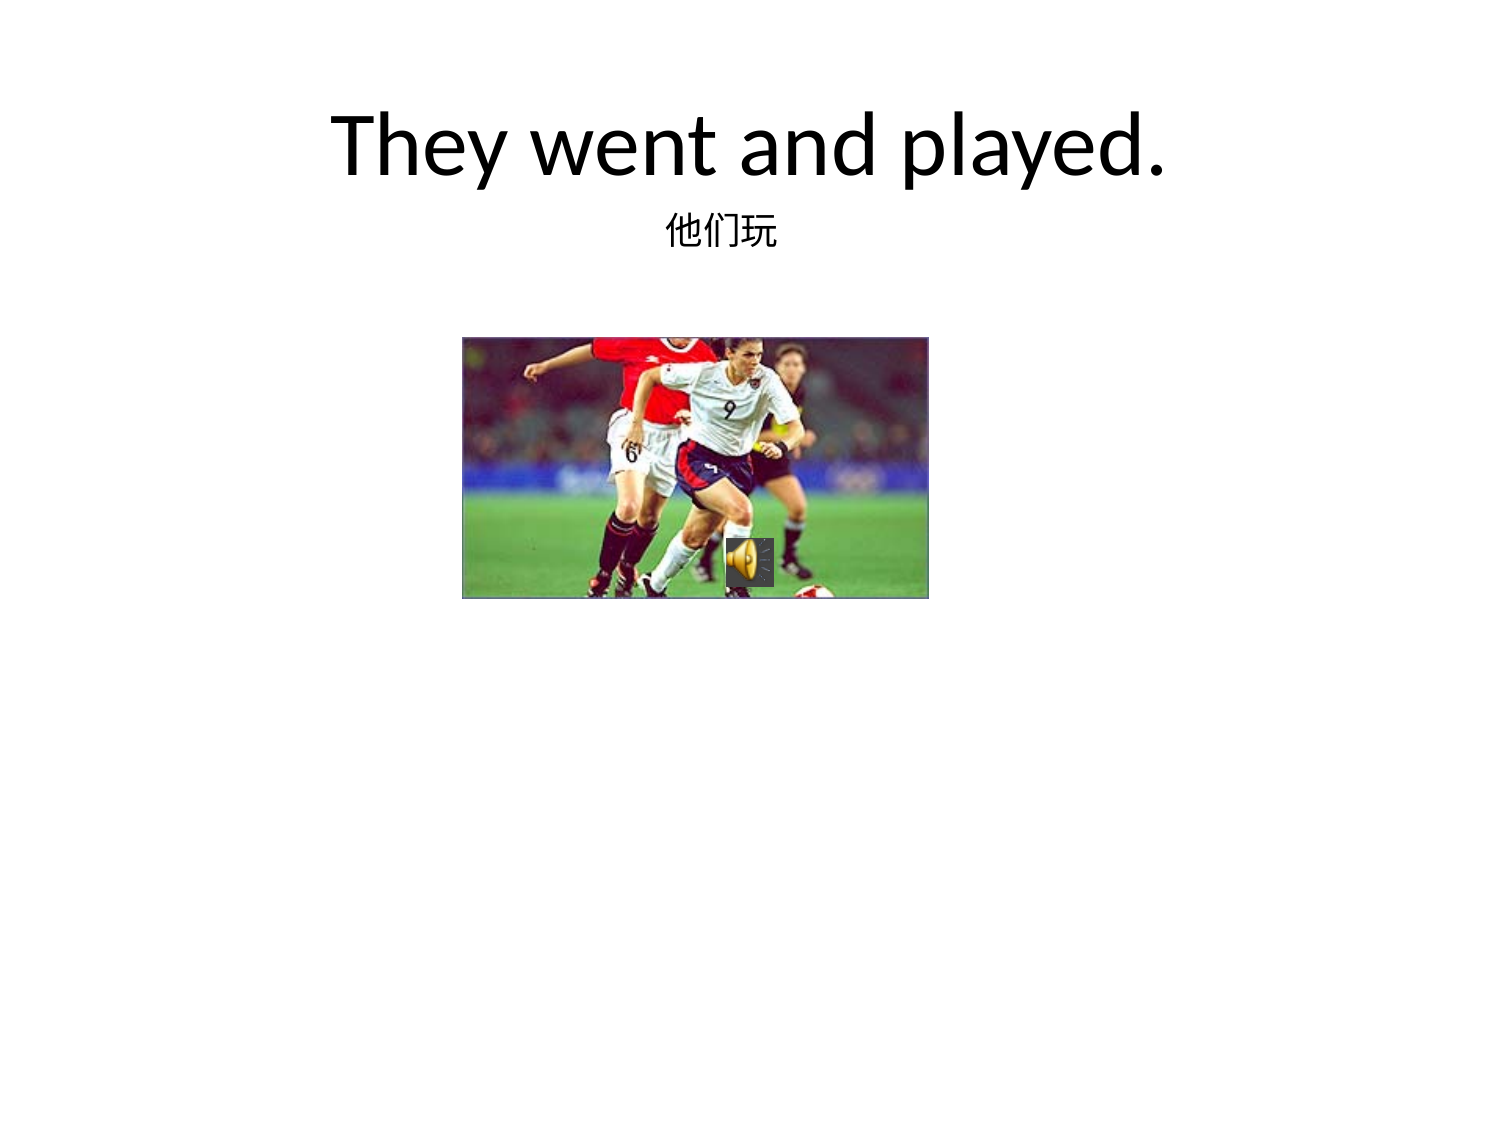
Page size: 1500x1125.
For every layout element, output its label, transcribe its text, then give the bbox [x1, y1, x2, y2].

text_box 他们玩 [650, 199, 794, 260]
picture [462, 337, 929, 599]
title They went and played. [74, 44, 1426, 233]
